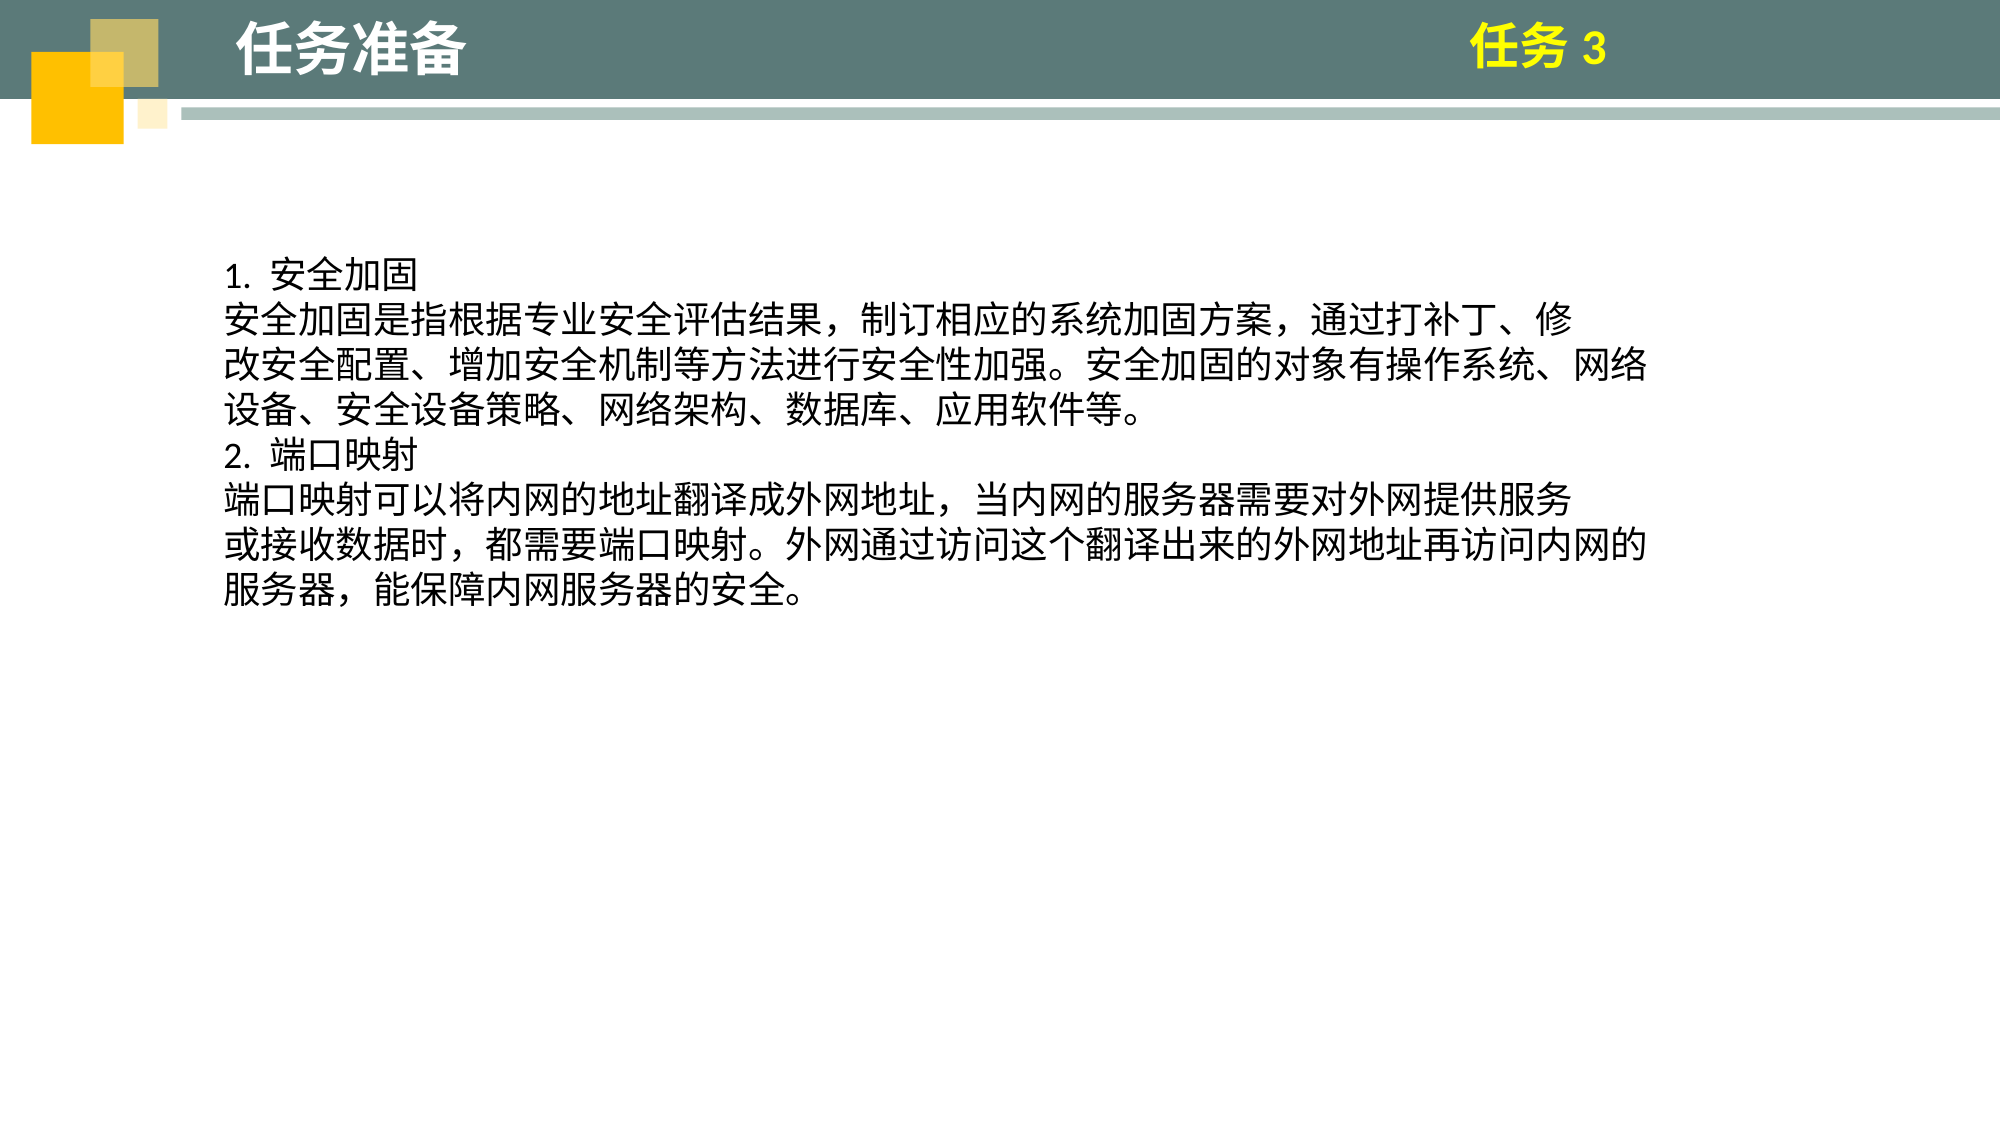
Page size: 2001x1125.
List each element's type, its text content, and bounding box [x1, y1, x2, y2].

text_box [0, 0, 2000, 145]
text_box 1. 安全加固 安全加固是指根据专业安全评估结果，制订相应的系统加固方案，通过打补丁、修 改安全配置、增加安全机制等方法进行安全性加强。安全加固的对象有操作系统、网络 设备、安全设备策略、网络架构、数据库、应用软件等。 2. 端口映射 端口映射可以将内网的地址翻译成外网地址，当内网的服务器需要对外网提供服务 或接收数据时，都需要端口映射。外网通过访问这个翻译出来的外网地址再访问内网的 服务器，能保障内网服务器的安全。 [208, 243, 1691, 619]
